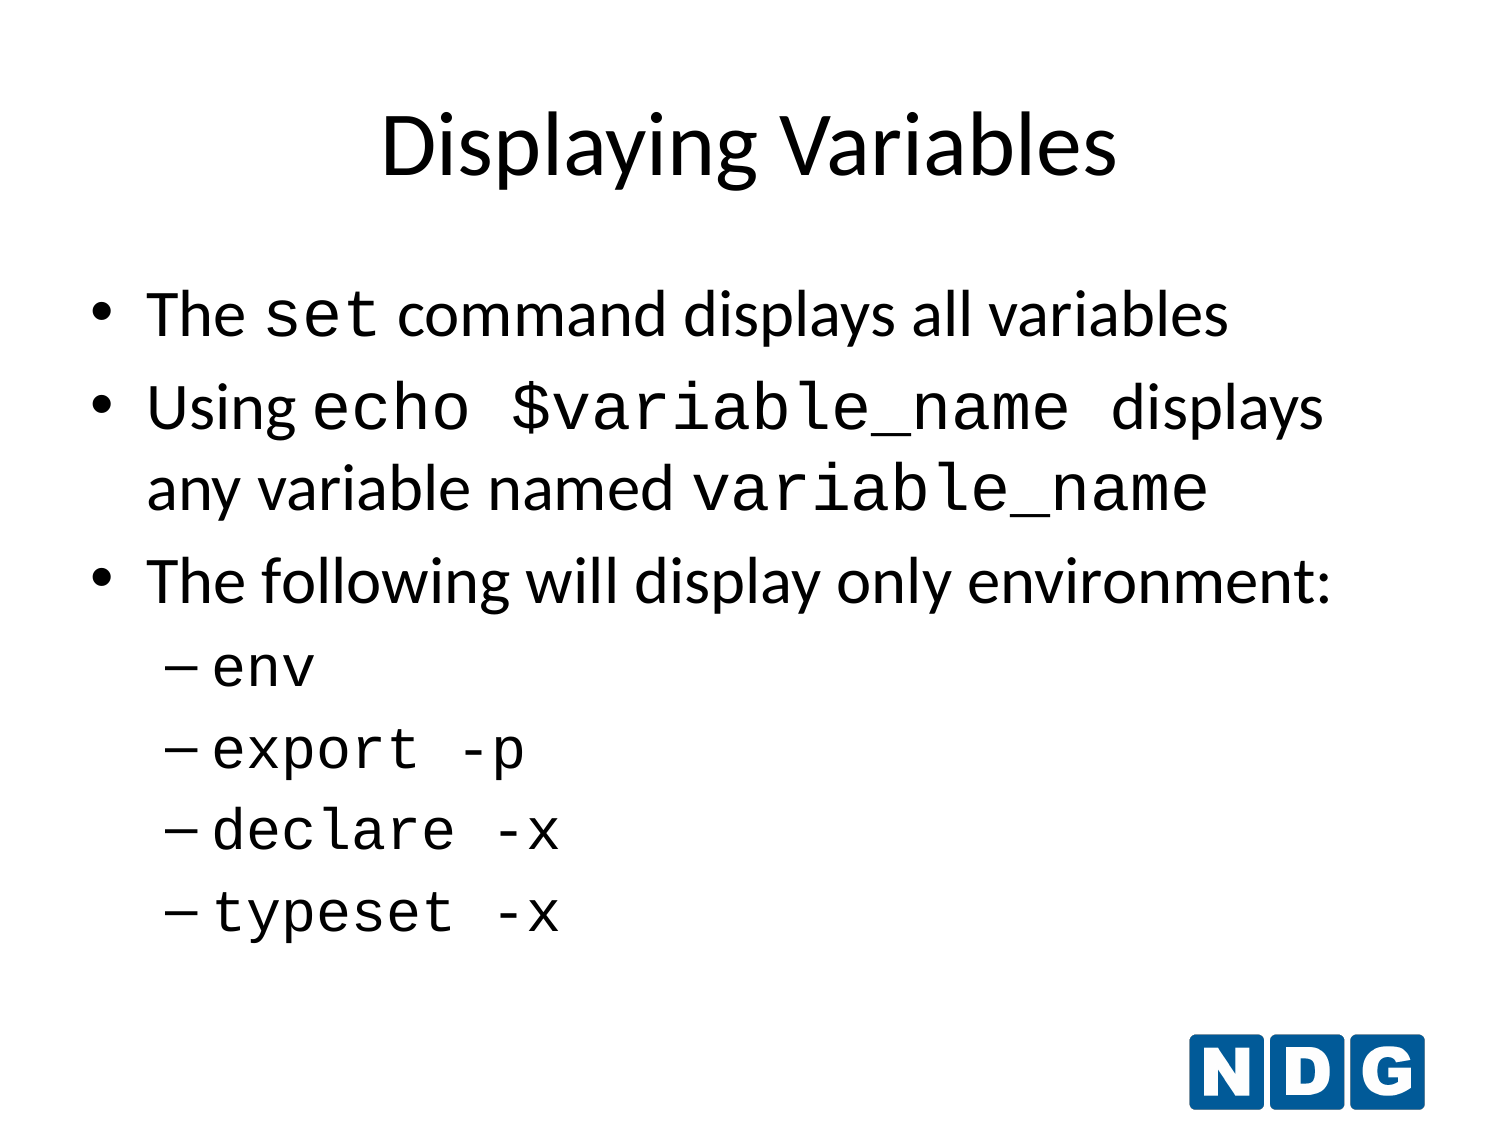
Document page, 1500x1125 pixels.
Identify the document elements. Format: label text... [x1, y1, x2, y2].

picture [1189, 1034, 1425, 1110]
list The set command displays all variables Using echo $variable_name displays any variable named variable_name The following will display only environment: env export -p declare -x typeset -x [74, 262, 1426, 1006]
title Displaying Variables [74, 44, 1426, 233]
